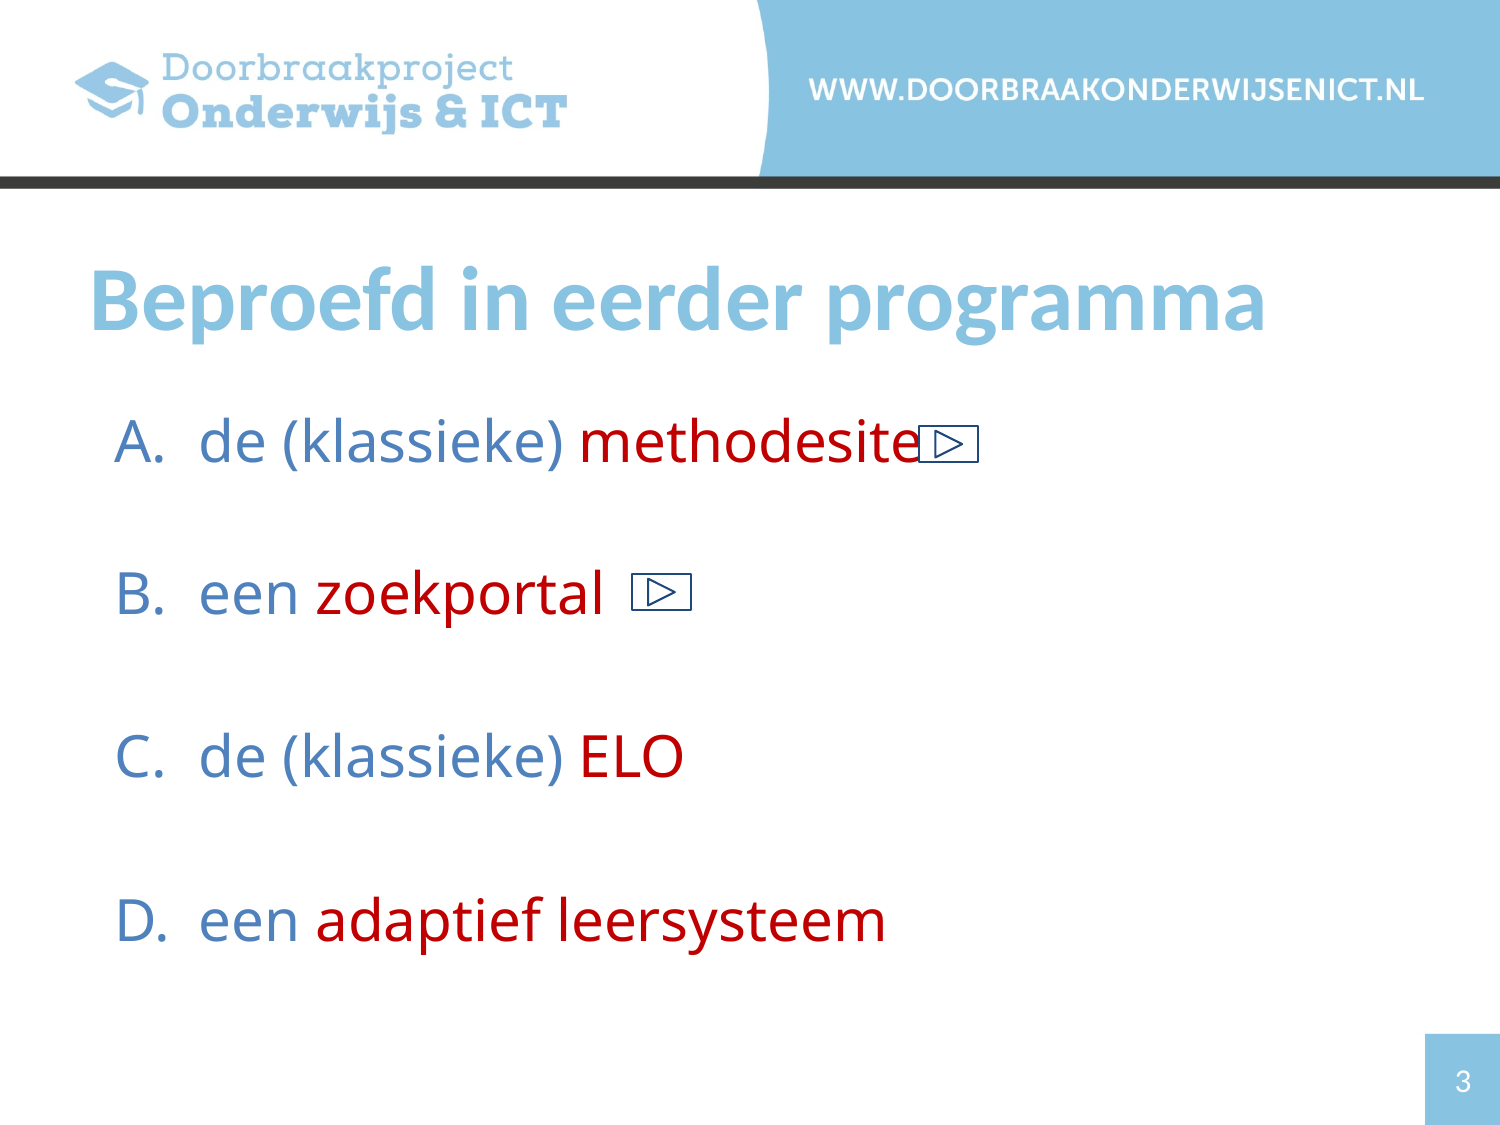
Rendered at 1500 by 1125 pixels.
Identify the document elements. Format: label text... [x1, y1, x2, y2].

text_box [631, 573, 692, 611]
title Beproefd in eerder programma [75, 231, 1425, 374]
text_box de (klassieke) methodesite een zoekportal de (klassieke) ELO een adaptief leersysteem [88, 397, 1364, 1125]
text_box [918, 425, 979, 463]
picture [0, 0, 1500, 1125]
